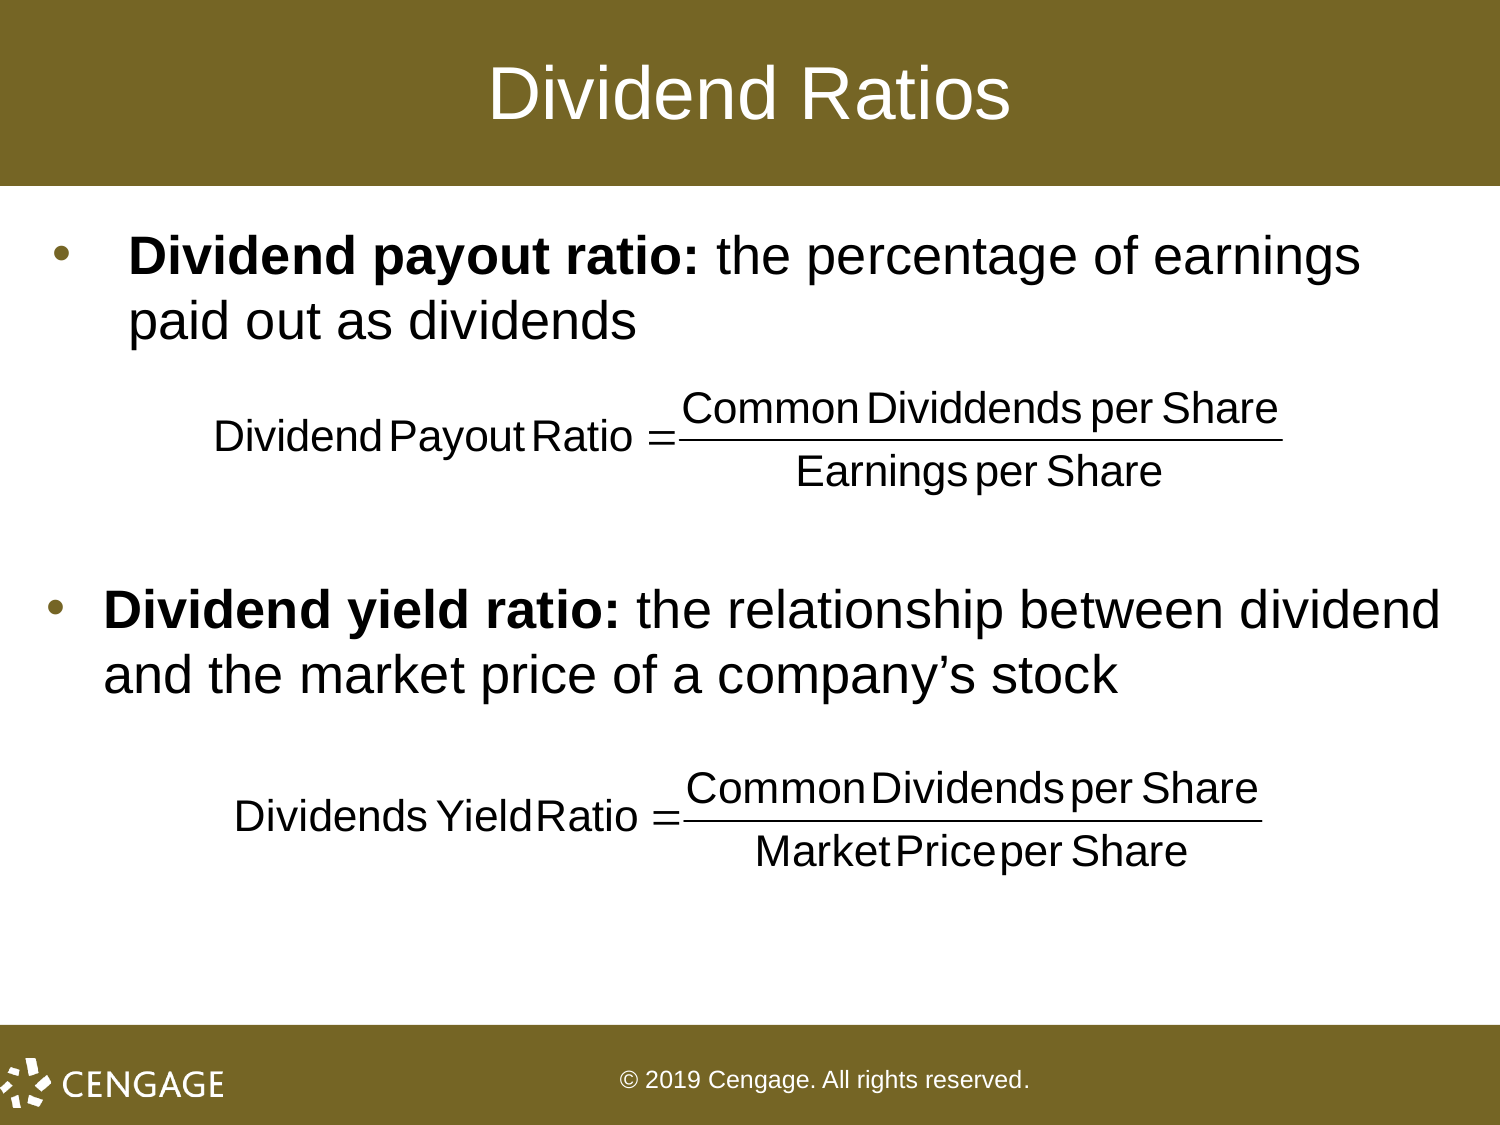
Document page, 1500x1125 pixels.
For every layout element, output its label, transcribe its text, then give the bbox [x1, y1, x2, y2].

title Dividend Ratios [7, 4, 1493, 175]
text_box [229, 761, 1271, 888]
list Dividend yield ratio: the relationship between dividend and the market price of a company’s stock [31, 566, 1478, 730]
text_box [208, 381, 1291, 508]
picture [0, 1058, 223, 1108]
list Dividend payout ratio: the percentage of earnings paid out as dividends [37, 212, 1475, 364]
